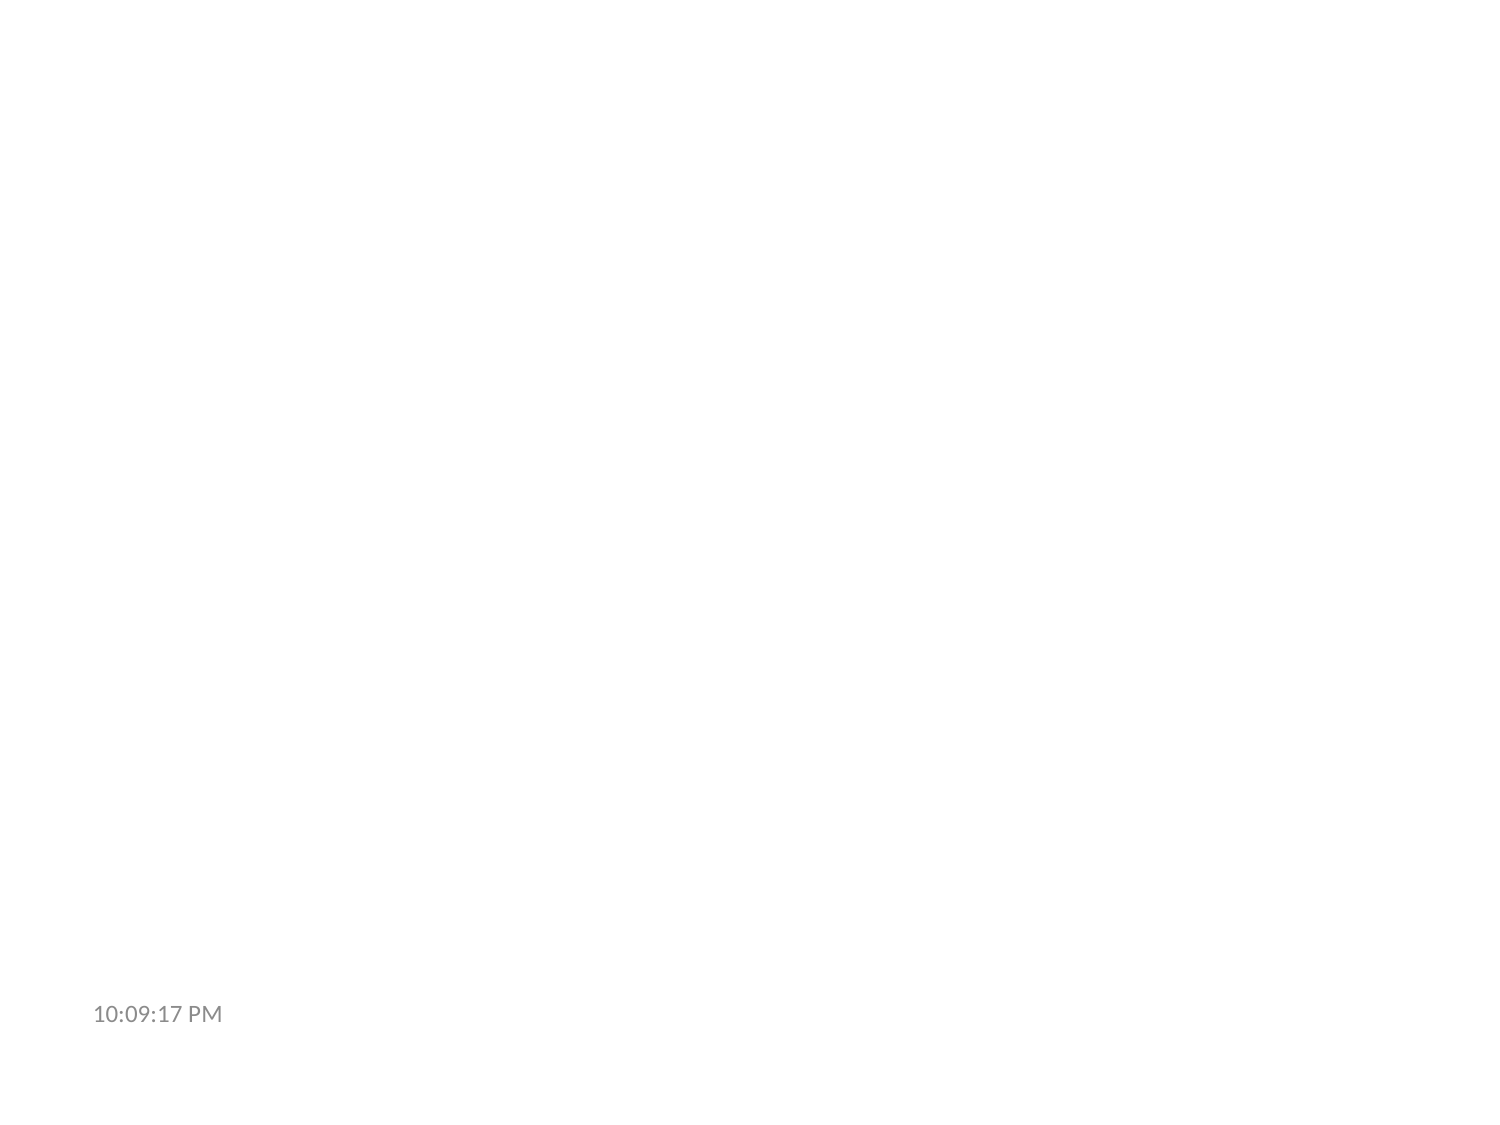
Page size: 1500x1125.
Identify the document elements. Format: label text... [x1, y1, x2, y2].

text_box 3:35:09 PM [77, 982, 428, 1043]
